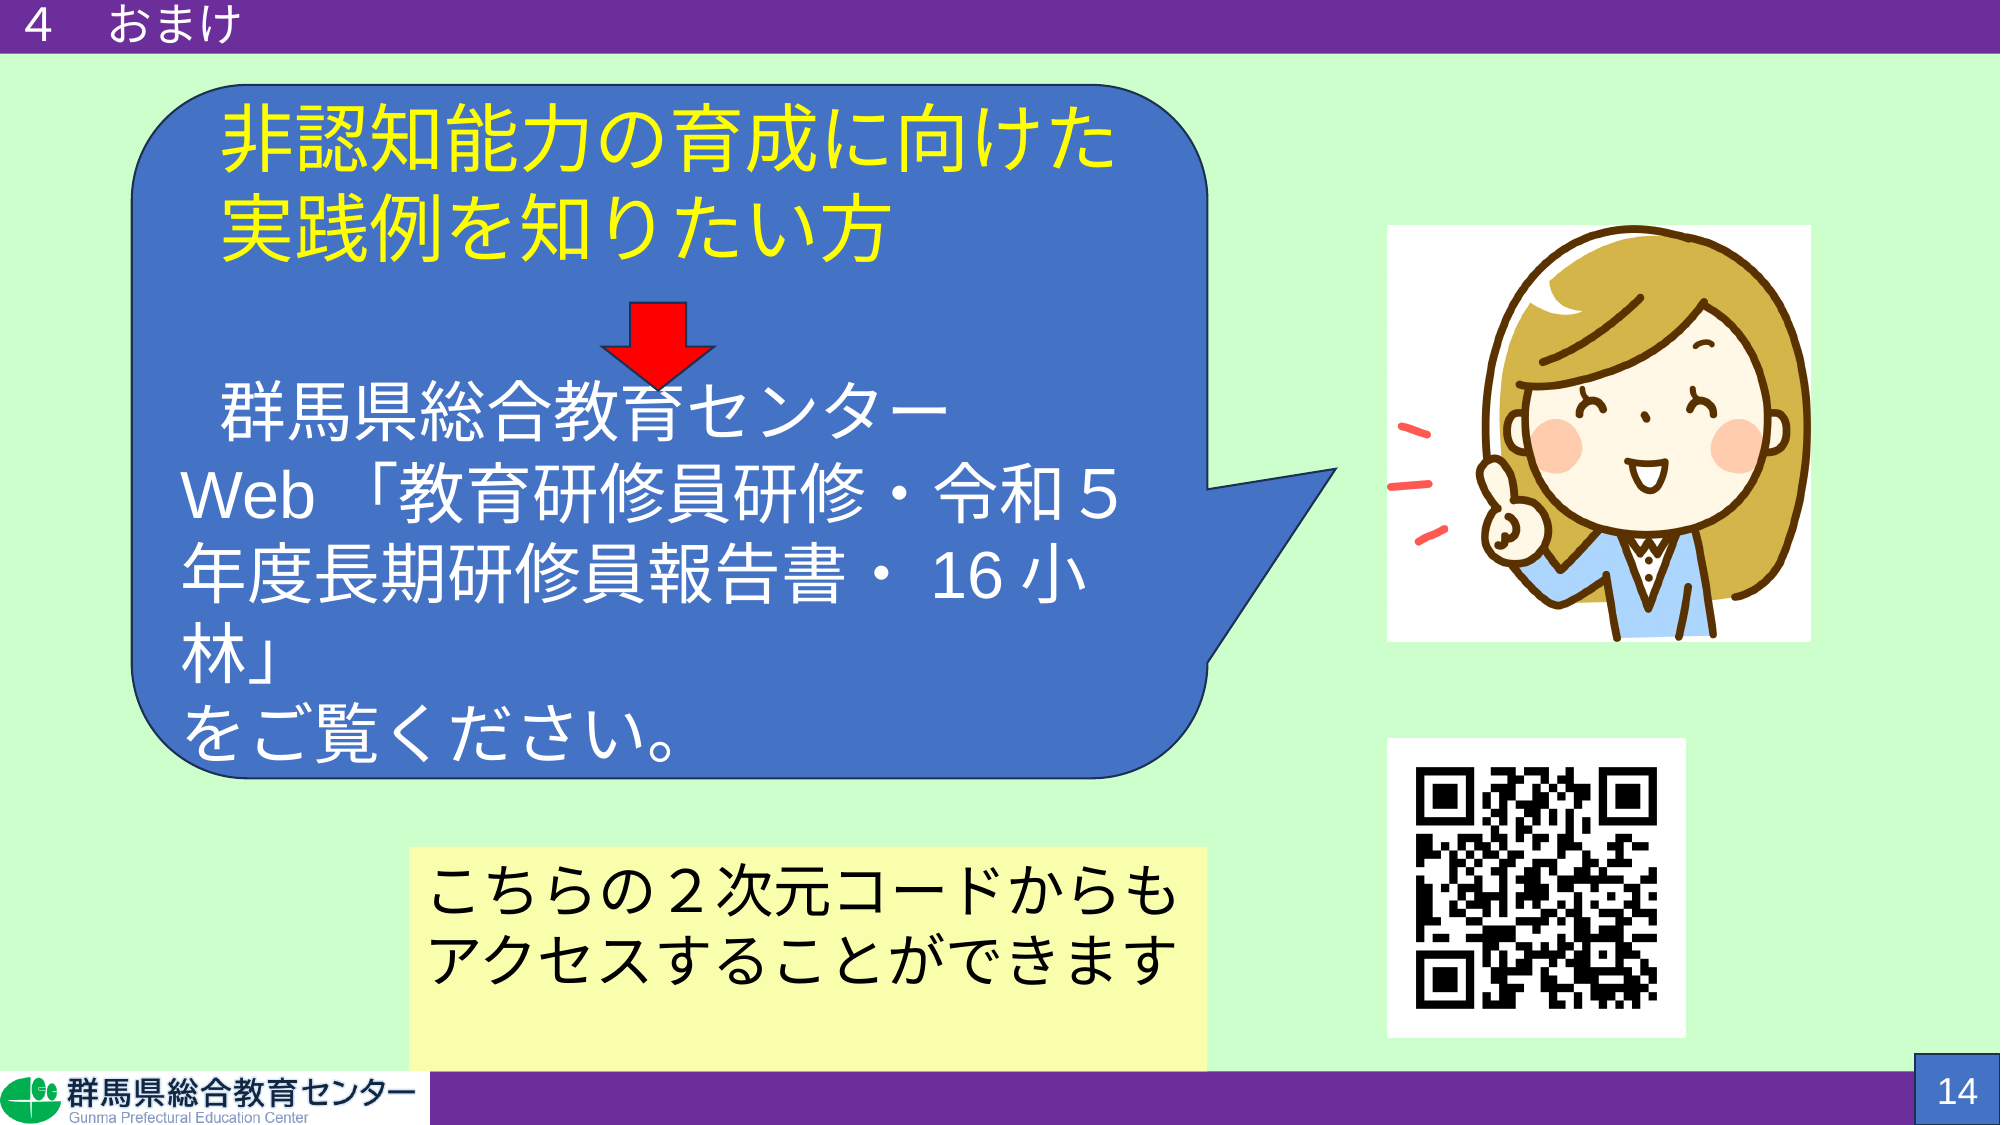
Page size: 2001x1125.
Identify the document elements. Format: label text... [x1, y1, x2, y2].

text_box こちらの２次元コードからも アクセスすることができます [409, 846, 1208, 1072]
picture [1386, 225, 1811, 642]
picture [1386, 738, 1686, 1038]
text_box 非認知能力の育成に向けた 実践例を知りたい方 群馬県総合教育センター Web「教育研修員研修・令和５年度長期研修員報告書・16小林」 をご覧ください。 [131, 84, 1336, 779]
picture [0, 1071, 430, 1125]
text_box [602, 302, 715, 391]
title ４ おまけ [0, 0, 2000, 54]
text_box [432, 1071, 1915, 1125]
text_box 14 [1915, 1053, 2000, 1125]
